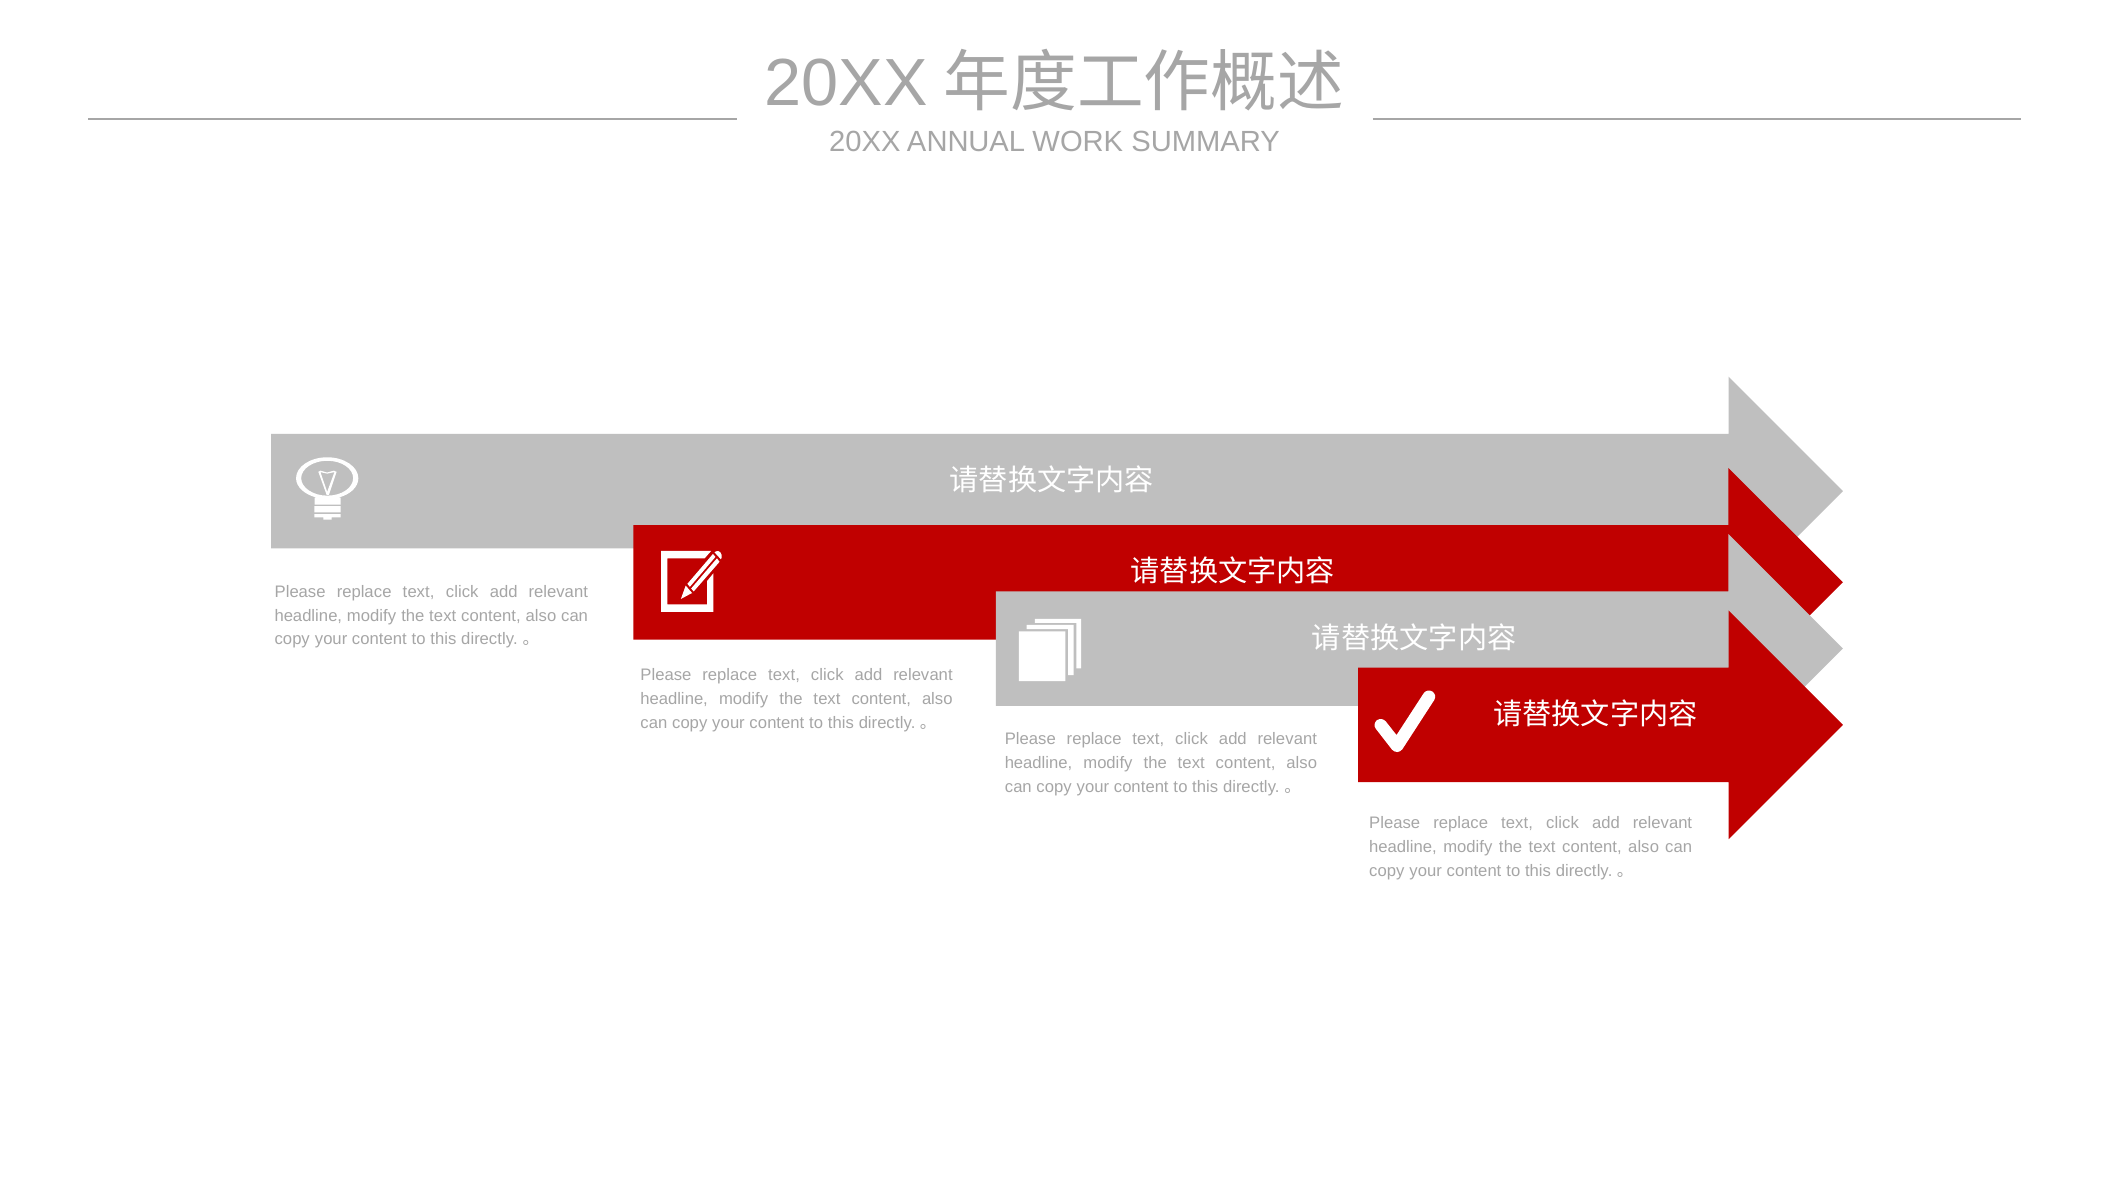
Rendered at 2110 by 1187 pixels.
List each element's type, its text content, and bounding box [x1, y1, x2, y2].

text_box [296, 457, 359, 520]
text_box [1019, 618, 1082, 682]
text_box 20XX ANNUAL WORK SUMMARY [824, 122, 1285, 158]
text_box 请替换文字内容 [270, 374, 1845, 550]
text_box Please replace text, click add relevant headline, modify the text content, also can copy your content to this directly.。 [258, 568, 605, 657]
text_box 请替换文字内容 [1357, 607, 1845, 842]
text_box Please replace text, click add relevant headline, modify the text content, also can copy your content to this directly.。 [624, 652, 969, 740]
text_box Please replace text, click add relevant headline, modify the text content, also can copy your content to this directly.。 [989, 716, 1334, 804]
text_box 请替换文字内容 [632, 465, 1845, 641]
text_box [1374, 690, 1436, 753]
text_box 请替换文字内容 [994, 531, 1845, 707]
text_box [661, 549, 724, 612]
text_box Please replace text, click add relevant headline, modify the text content, also can copy your content to this directly.。 [1353, 800, 1709, 888]
text_box 20XX年度工作概述 [730, 38, 1379, 119]
